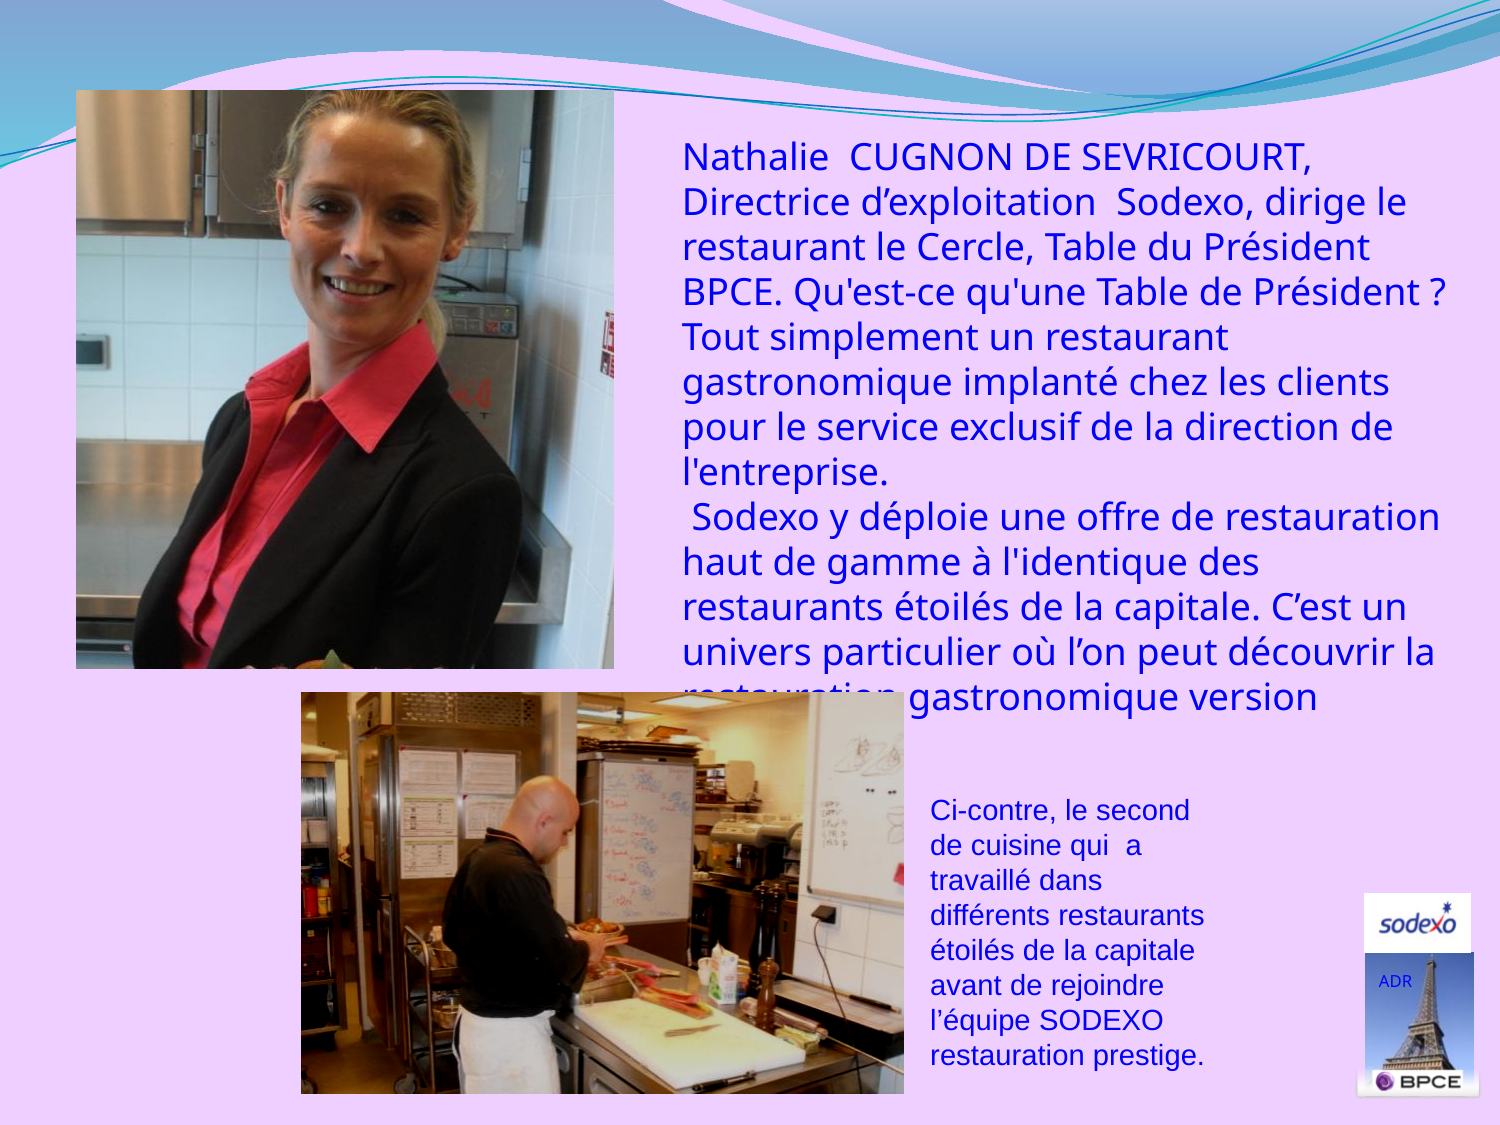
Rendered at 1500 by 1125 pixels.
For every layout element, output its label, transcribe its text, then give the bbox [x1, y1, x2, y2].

picture [300, 692, 904, 1095]
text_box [1354, 892, 1483, 1102]
text_box Nathalie CUGNON DE SEVRICOURT, Directrice d’exploitation Sodexo, dirige le restaurant le Cercle, Table du Président BPCE. Qu'est-ce qu'une Table de Président ? Tout simplement un restaurant gastronomique implanté chez les clients pour le service exclusif de la direction de l'entreprise. Sodexo y déploie une offre de restauration haut de gamme à l'identique des restaurants étoilés de la capitale. C’est un univers particulier où l’on peut découvrir la restauration gastronomique version SODEXO. [667, 125, 1471, 771]
picture [76, 89, 614, 670]
text_box Ci-contre, le second de cuisine qui a travaillé dans différents restaurants étoilés de la capitale avant de rejoindre l’équipe SODEXO restauration prestige. [915, 784, 1223, 1079]
